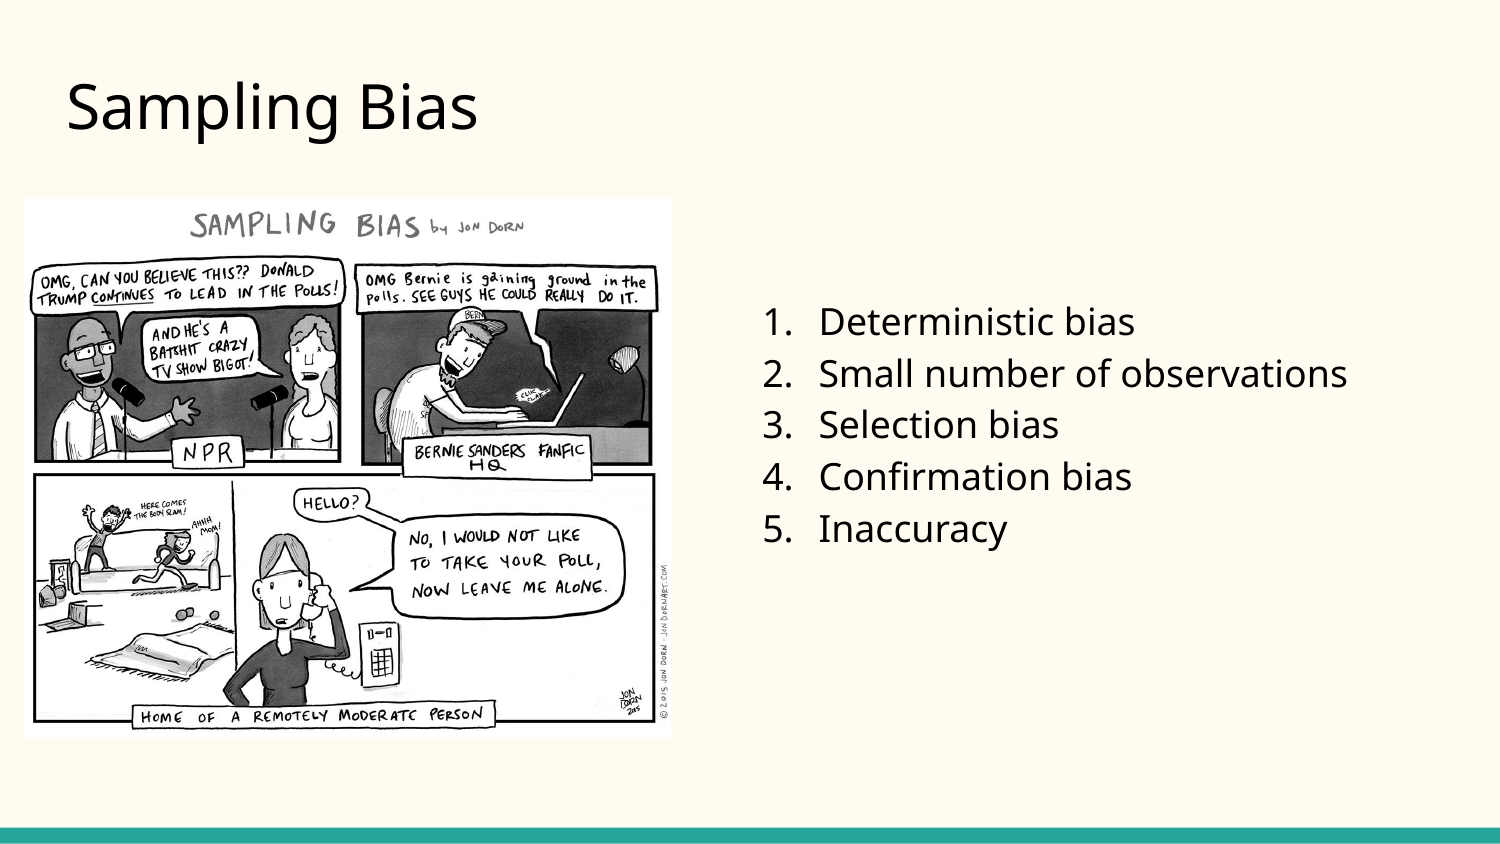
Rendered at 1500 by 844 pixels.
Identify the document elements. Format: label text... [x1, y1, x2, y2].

title Sampling Bias [51, 52, 1449, 153]
list Deterministic bias​ Small number of observations​ Selection bias​ Confirmation bias​ Inaccuracy [728, 276, 1500, 834]
picture [24, 198, 672, 738]
